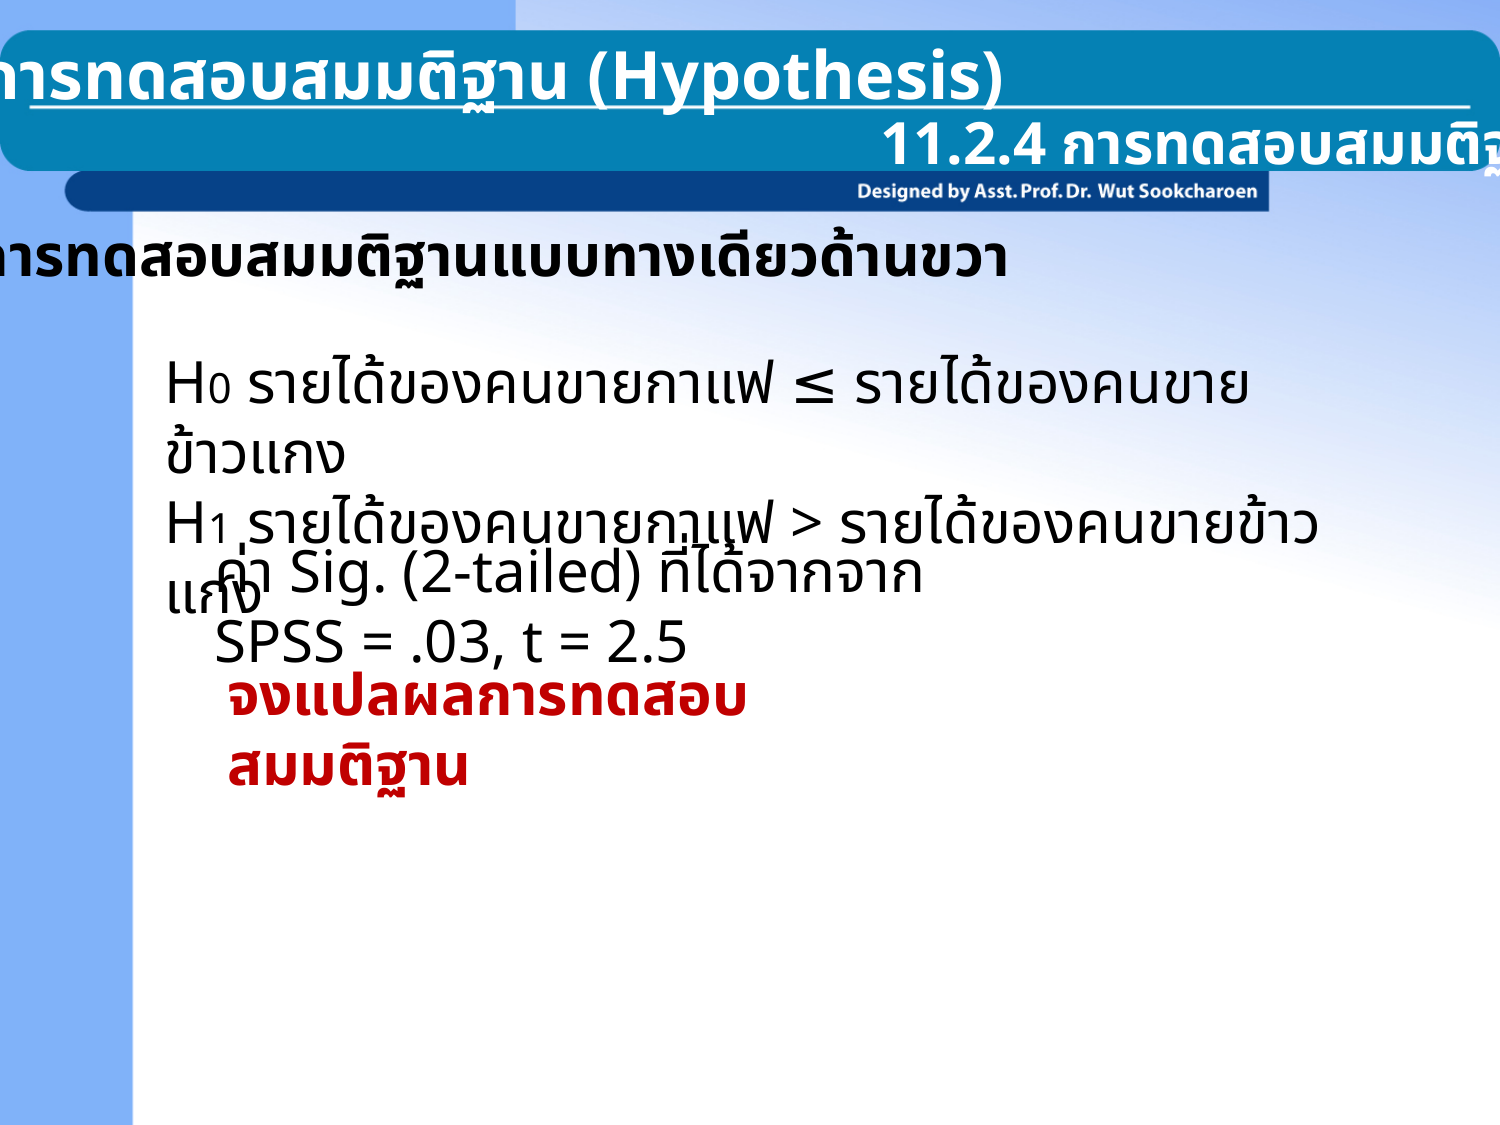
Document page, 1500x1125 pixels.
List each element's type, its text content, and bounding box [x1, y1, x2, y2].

text_box การทดสอบสมมติฐานแบบทางเดียวด้านขวา [0, 210, 1025, 296]
text_box ค่า Sig. (2-tailed) ที่ได้จากจาก SPSS = .03, t = 2.5 [200, 526, 1050, 682]
text_box จงแปลผลการทดสอบสมมติฐาน [212, 649, 800, 805]
text_box 11.2 การทดสอบสมมติฐาน (Hypothesis) [0, 25, 1020, 121]
text_box 11.2.4 การทดสอบสมมติฐาน [865, 98, 1500, 184]
picture [0, 0, 1500, 53]
picture [0, 149, 1500, 1125]
text_box H0 รายได้ของคนขายกาแฟ ≤ รายได้ของคนขายข้าวแกง H1 รายได้ของคนขายกาแฟ > รายได้ของคนขายข้าวแกง [149, 337, 1338, 633]
